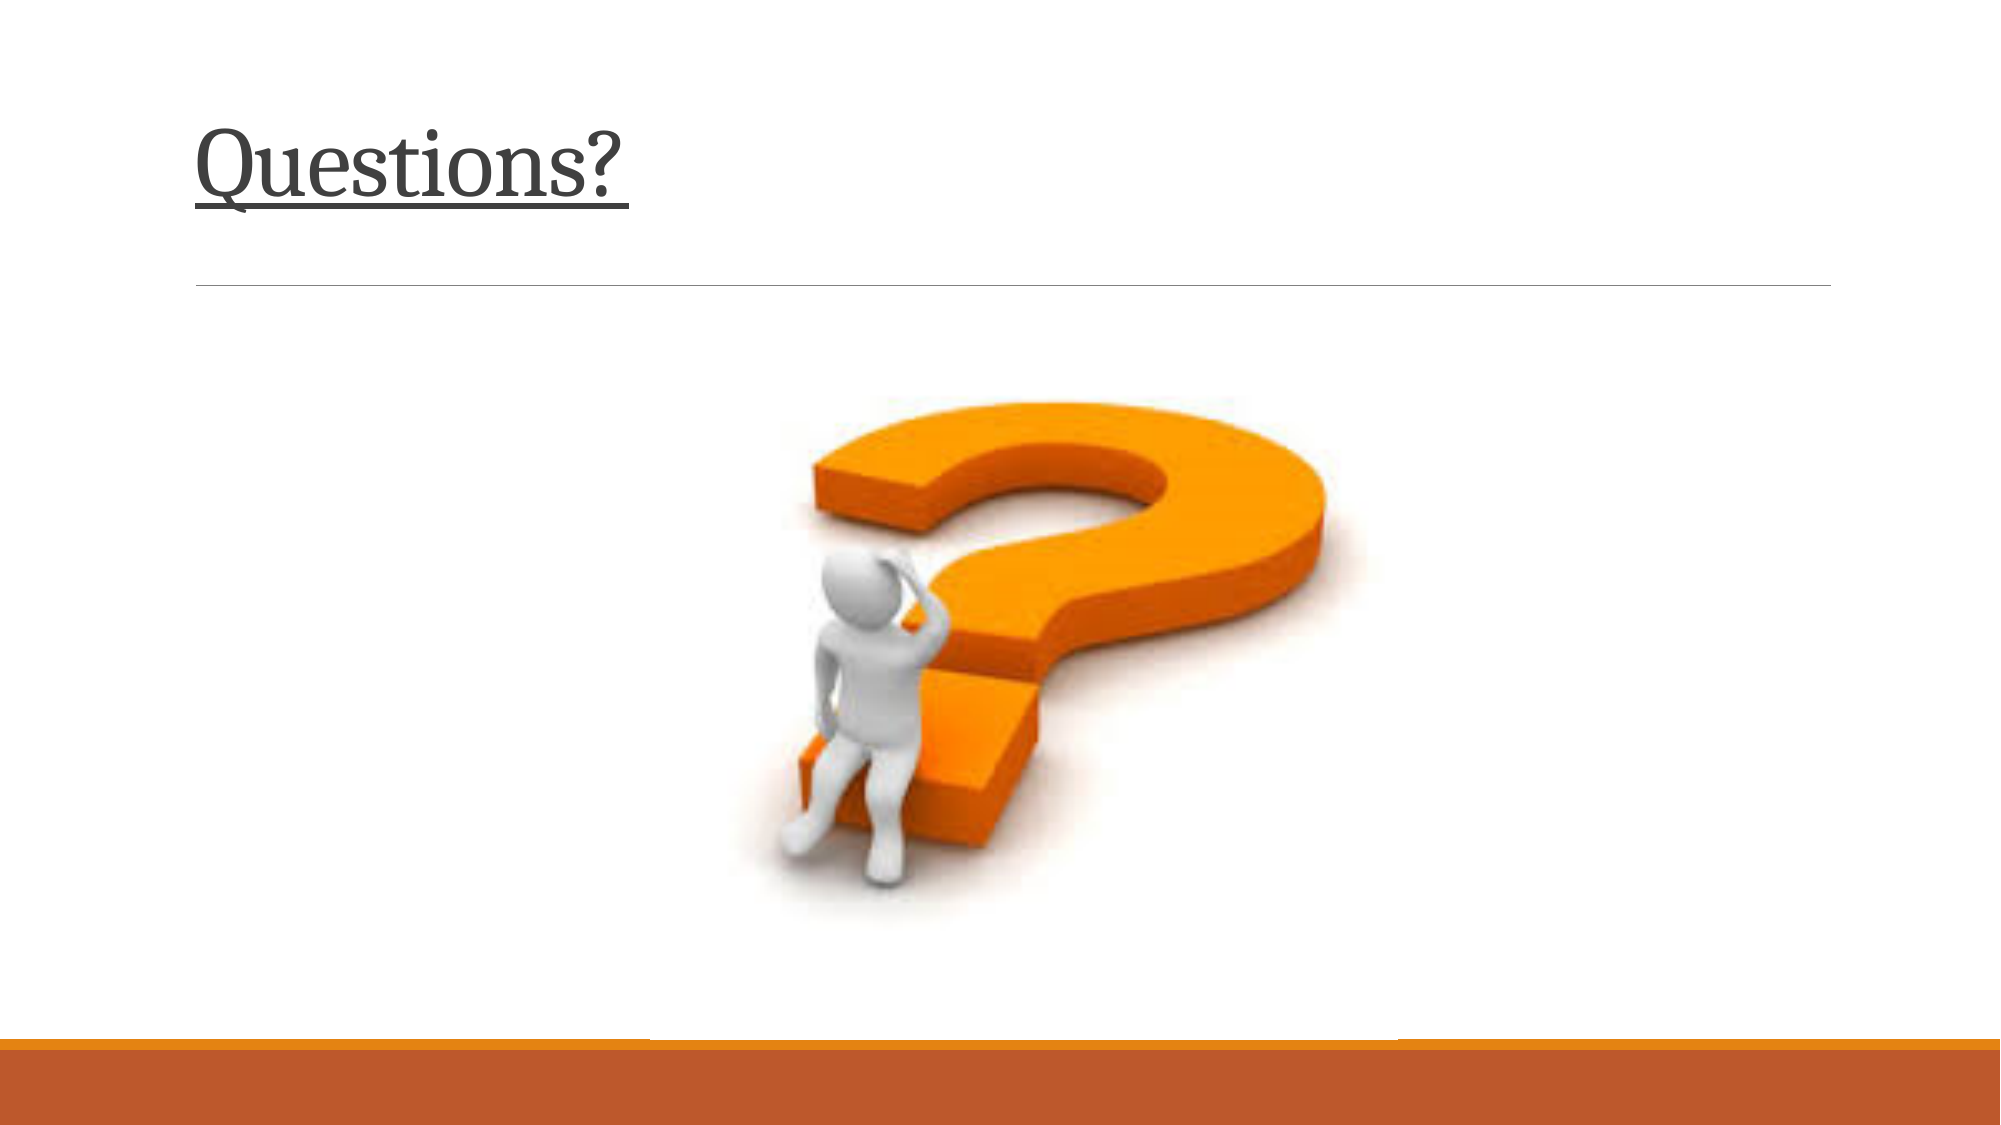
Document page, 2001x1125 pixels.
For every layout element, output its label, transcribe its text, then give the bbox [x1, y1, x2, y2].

title Questions? [180, 47, 1830, 285]
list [649, 291, 1399, 1040]
